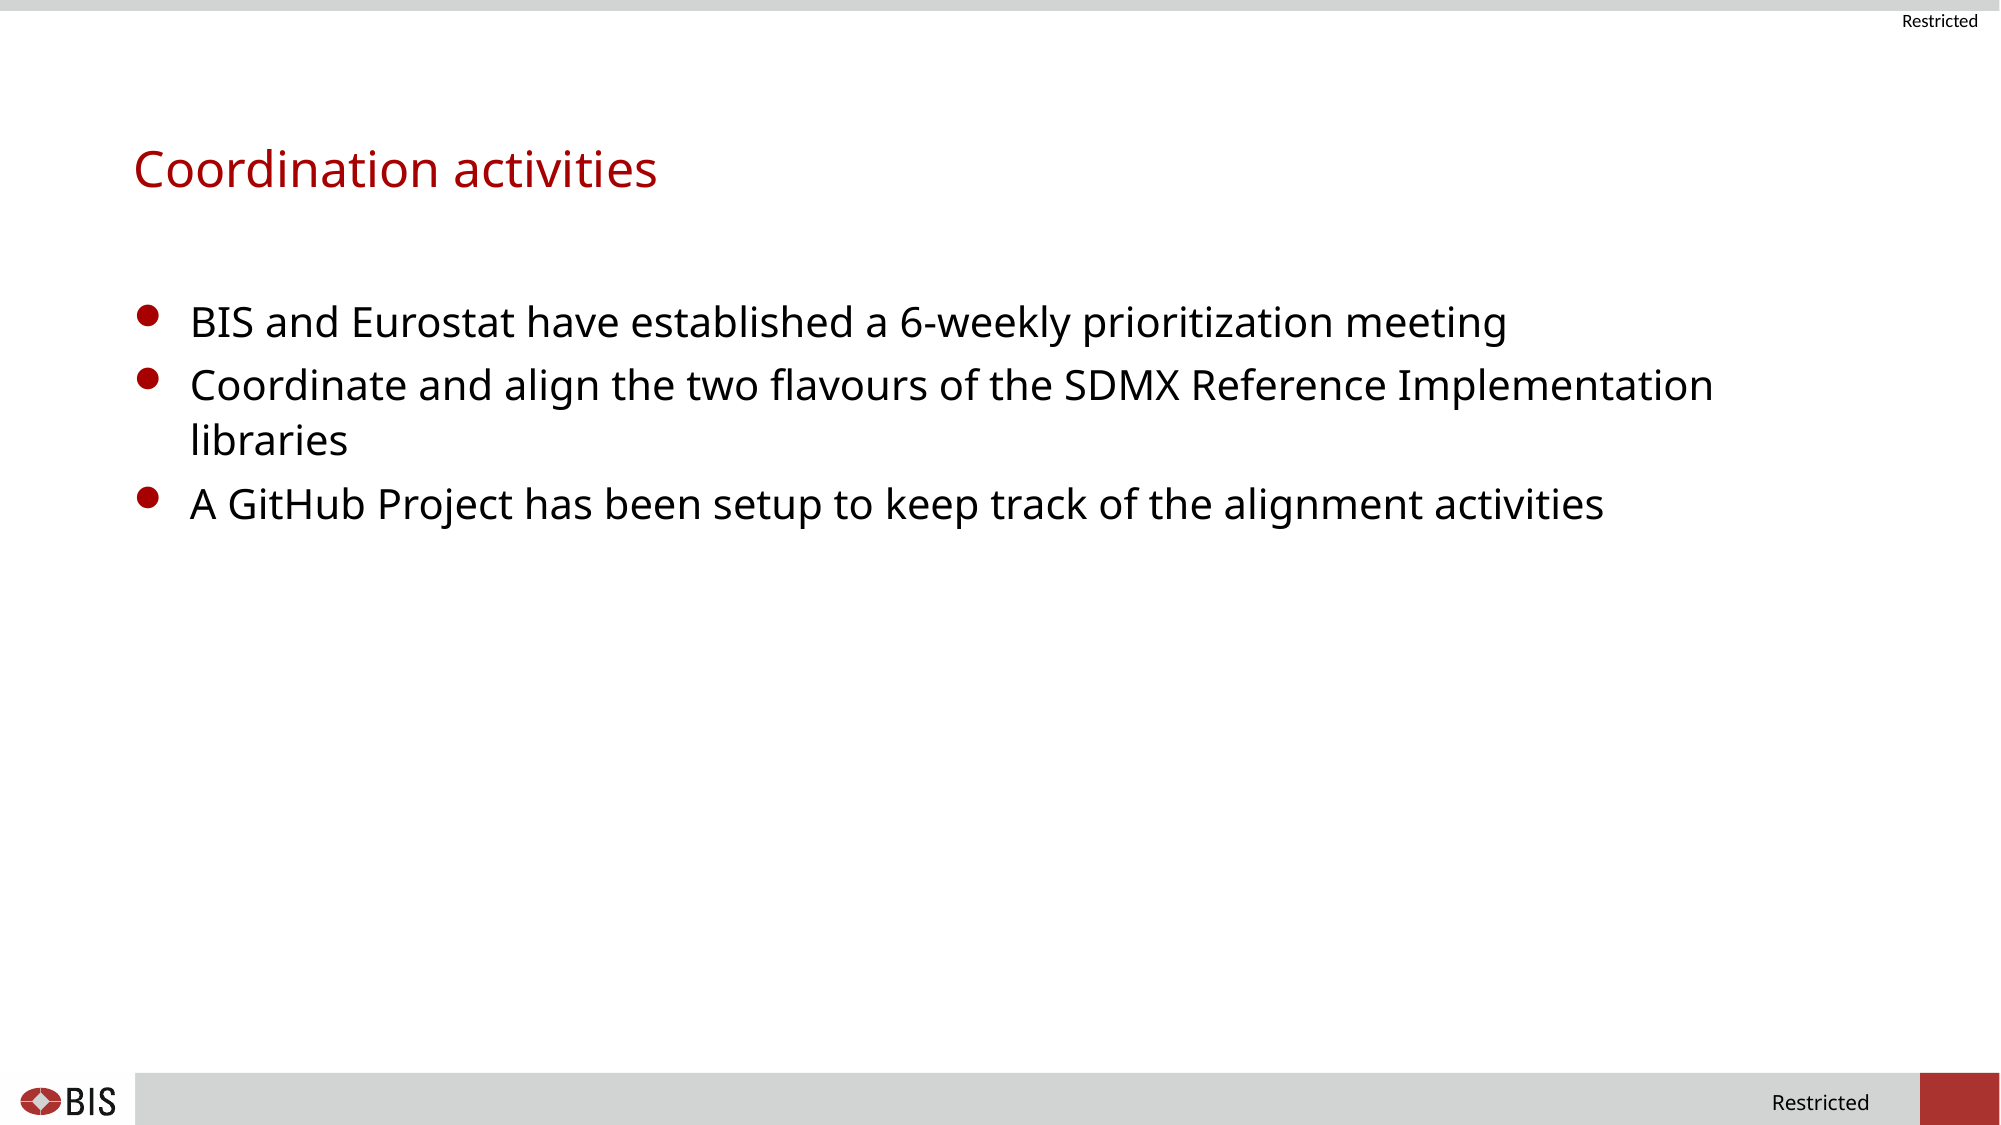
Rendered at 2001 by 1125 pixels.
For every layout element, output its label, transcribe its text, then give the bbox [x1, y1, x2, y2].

title Coordination activities [134, 137, 1863, 214]
list BIS and Eurostat have established a 6-weekly prioritization meeting Coordinate and align the two flavours of the SDMX Reference Implementation libraries A GitHub Project has been setup to keep track of the alignment activities [133, 290, 1868, 1000]
